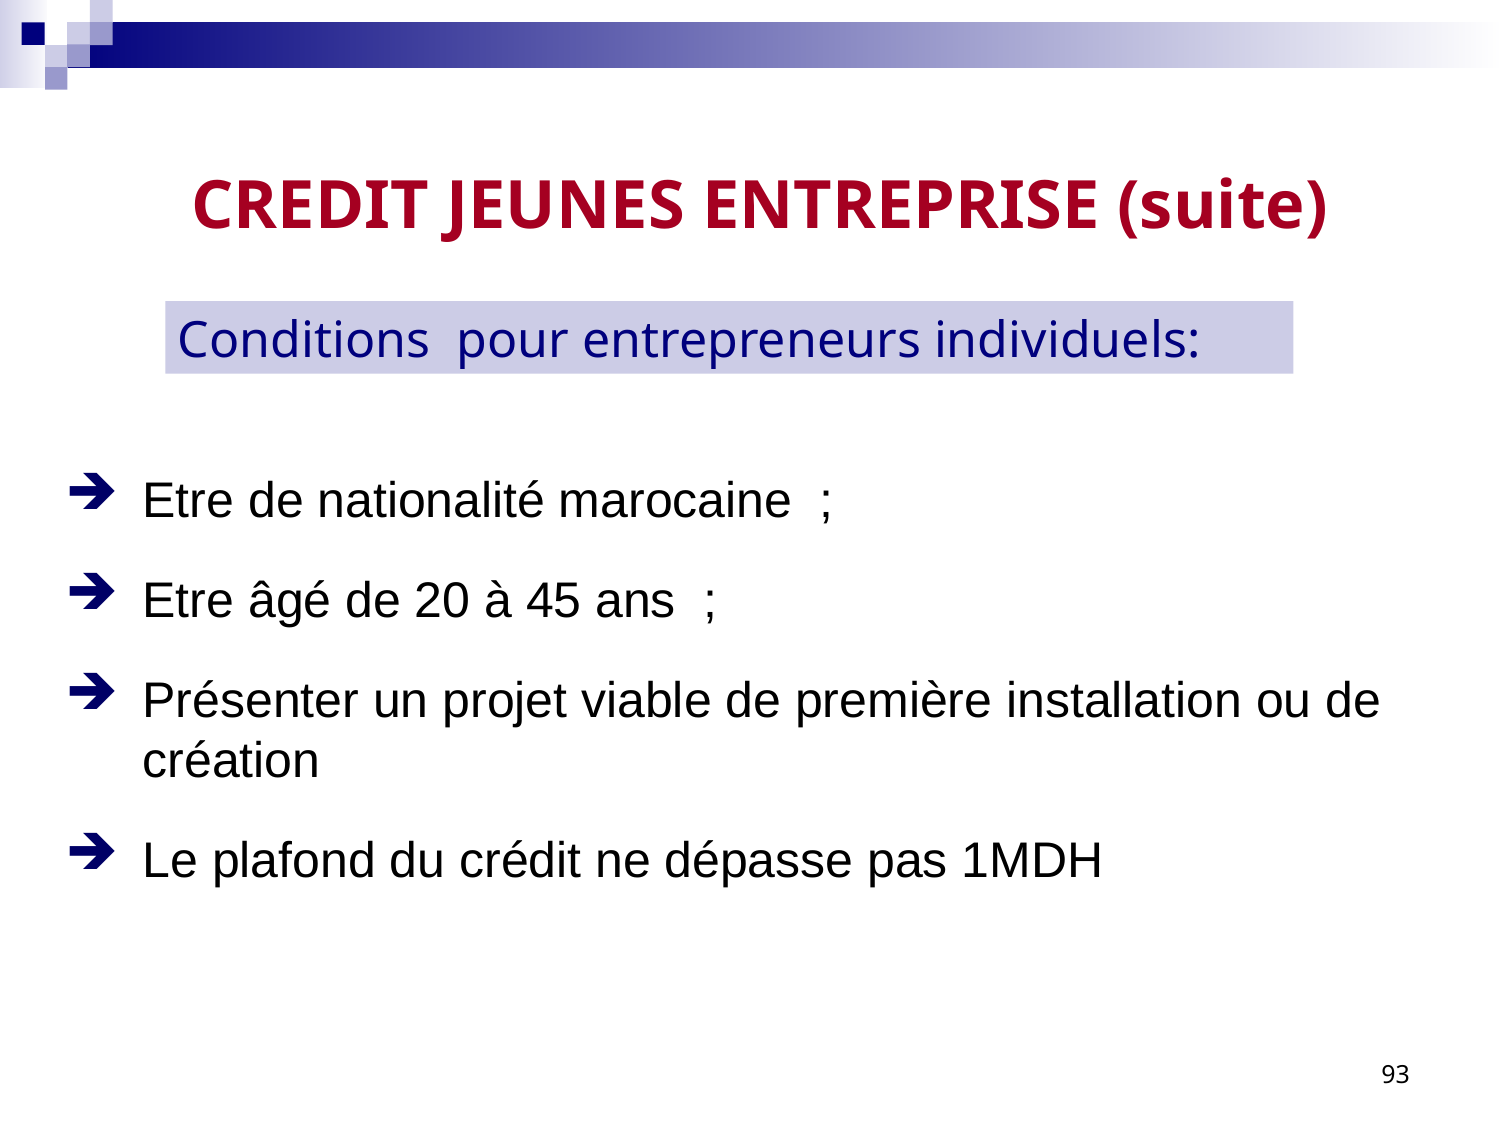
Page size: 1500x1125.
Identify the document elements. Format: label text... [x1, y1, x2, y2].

text_box Conditions pour entrepreneurs individuels: [165, 301, 1294, 374]
text_box Etre de nationalité marocaine ; Etre âgé de 20 à 45 ans ; Présenter un projet viable de première installation ou de création Le plafond du crédit ne dépasse pas 1MDH [53, 461, 1447, 894]
slide_number 93 [1074, 1025, 1425, 1100]
title CREDIT JEUNES ENTREPRISE (suite) [85, 89, 1436, 315]
